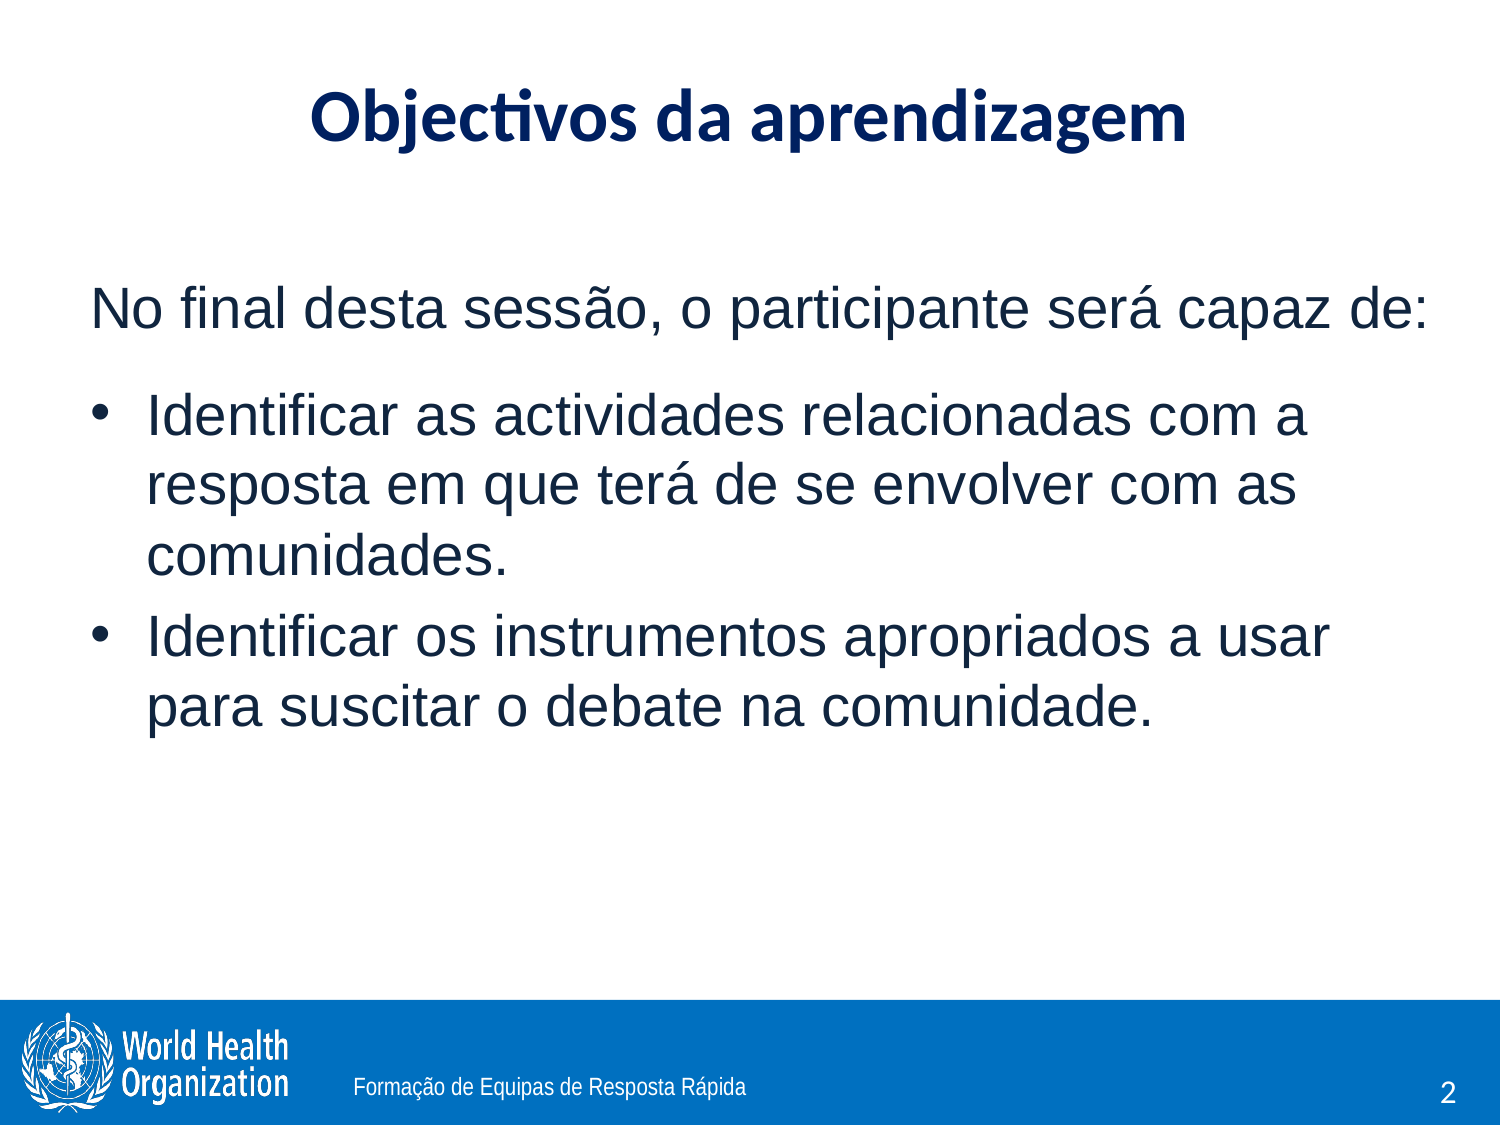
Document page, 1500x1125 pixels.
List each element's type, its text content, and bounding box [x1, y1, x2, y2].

text_box Objectivos da aprendizagem [74, 72, 1425, 150]
picture [21, 1012, 288, 1113]
list No final desta sessão, o participante será capaz de: Identificar as actividades relacionadas com a resposta em que terá de se envolver com as comunidades. Identificar os instrumentos apropriados a usar para suscitar o debate na comunidade. [75, 262, 1471, 1005]
